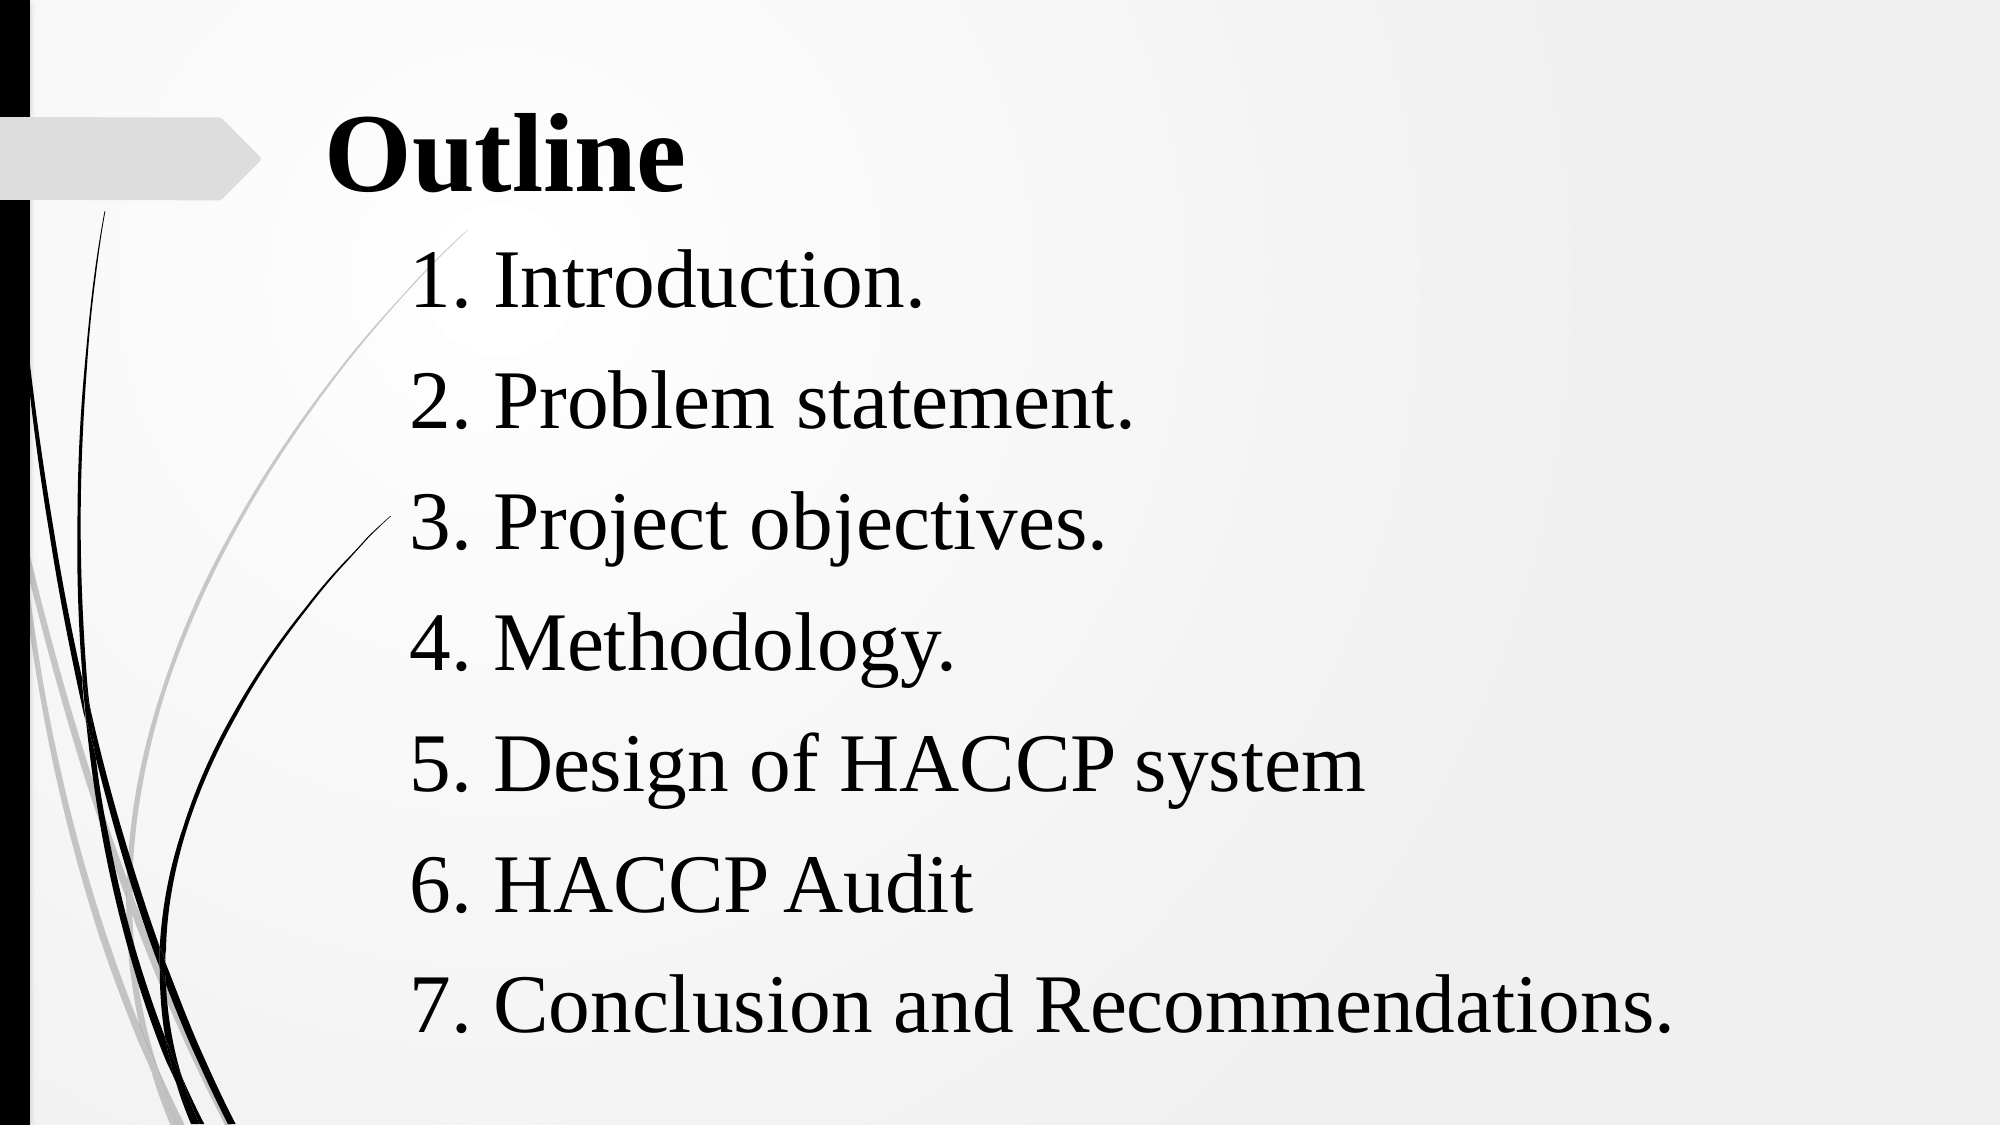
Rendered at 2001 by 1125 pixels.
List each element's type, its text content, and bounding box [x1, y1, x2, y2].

title Outline [309, 71, 1772, 282]
list 1. Introduction. 2. Problem statement. 3. Project objectives. 4. Methodology. 5. Design of HACCP system 6. HACCP Audit 7. Conclusion and Recommendations. [394, 217, 1906, 1108]
